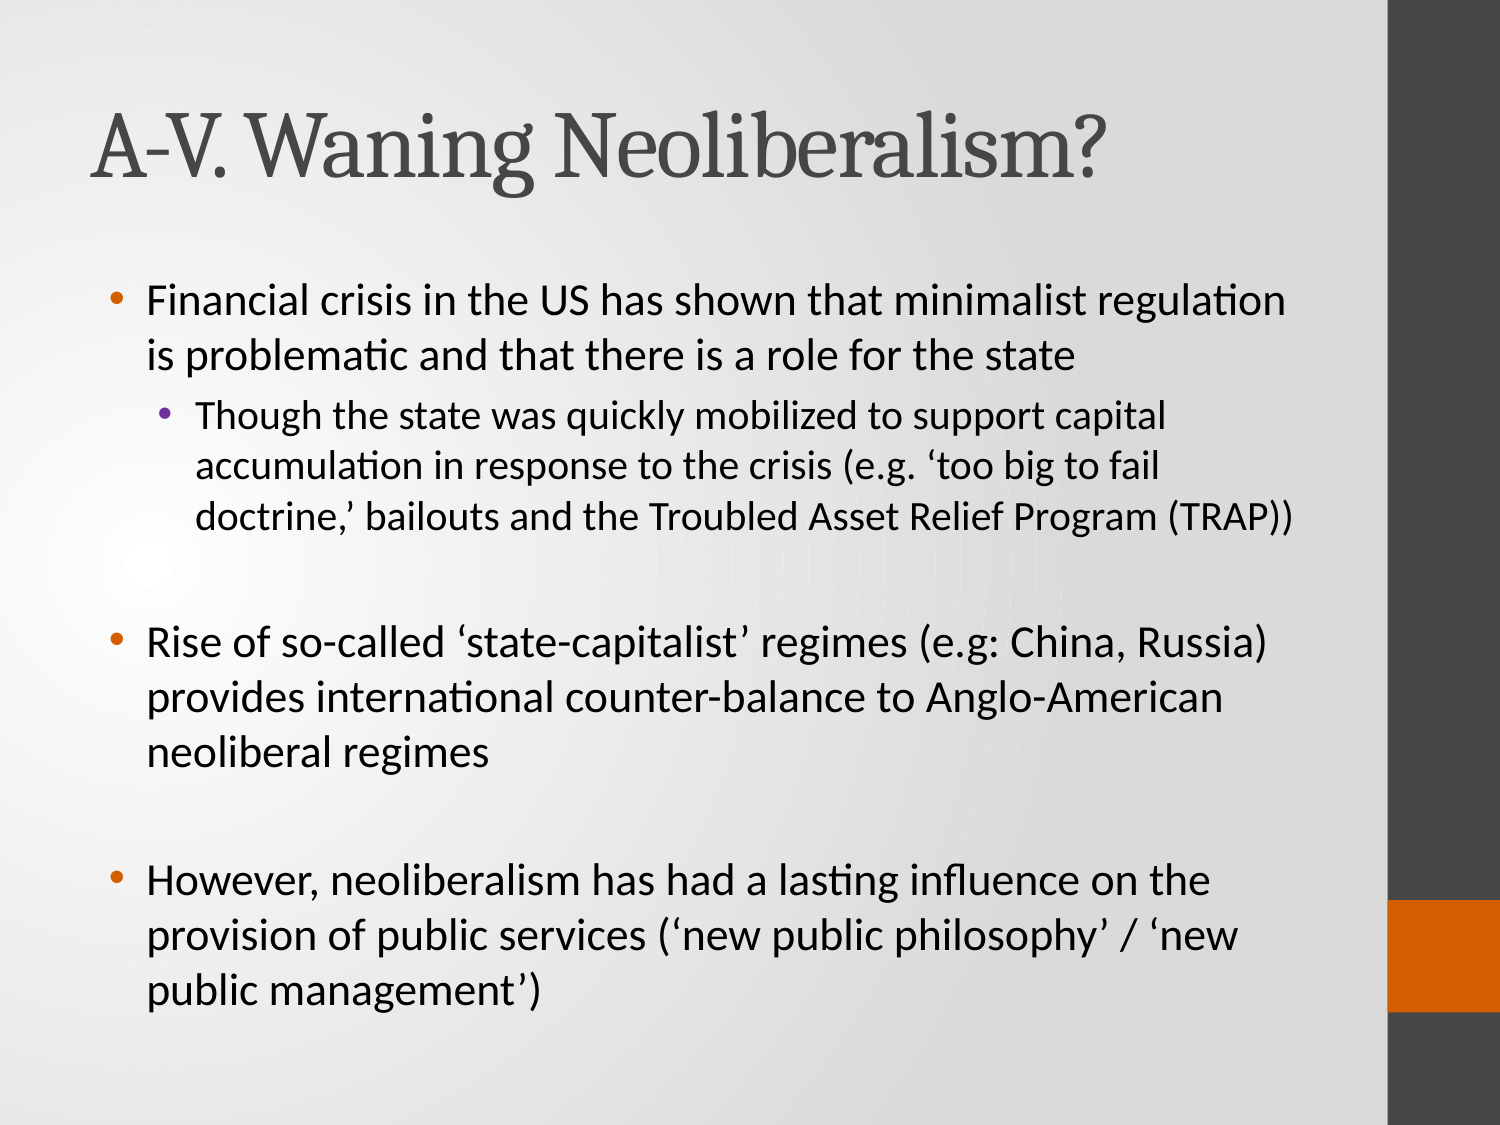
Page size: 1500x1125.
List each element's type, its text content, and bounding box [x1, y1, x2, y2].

title A-V. Waning Neoliberalism? [75, 45, 1325, 233]
list Financial crisis in the US has shown that minimalist regulation is problematic and that there is a role for the state Though the state was quickly mobilized to support capital accumulation in response to the crisis (e.g. ‘too big to fail doctrine,’ bailouts and the Troubled Asset Relief Program (TRAP)) Rise of so-called ‘state-capitalist’ regimes (e.g: China, Russia) provides international counter-balance to Anglo-American neoliberal regimes However, neoliberalism has had a lasting influence on the provision of public services (‘new public philosophy’ / ‘new public management’) [75, 262, 1325, 1050]
